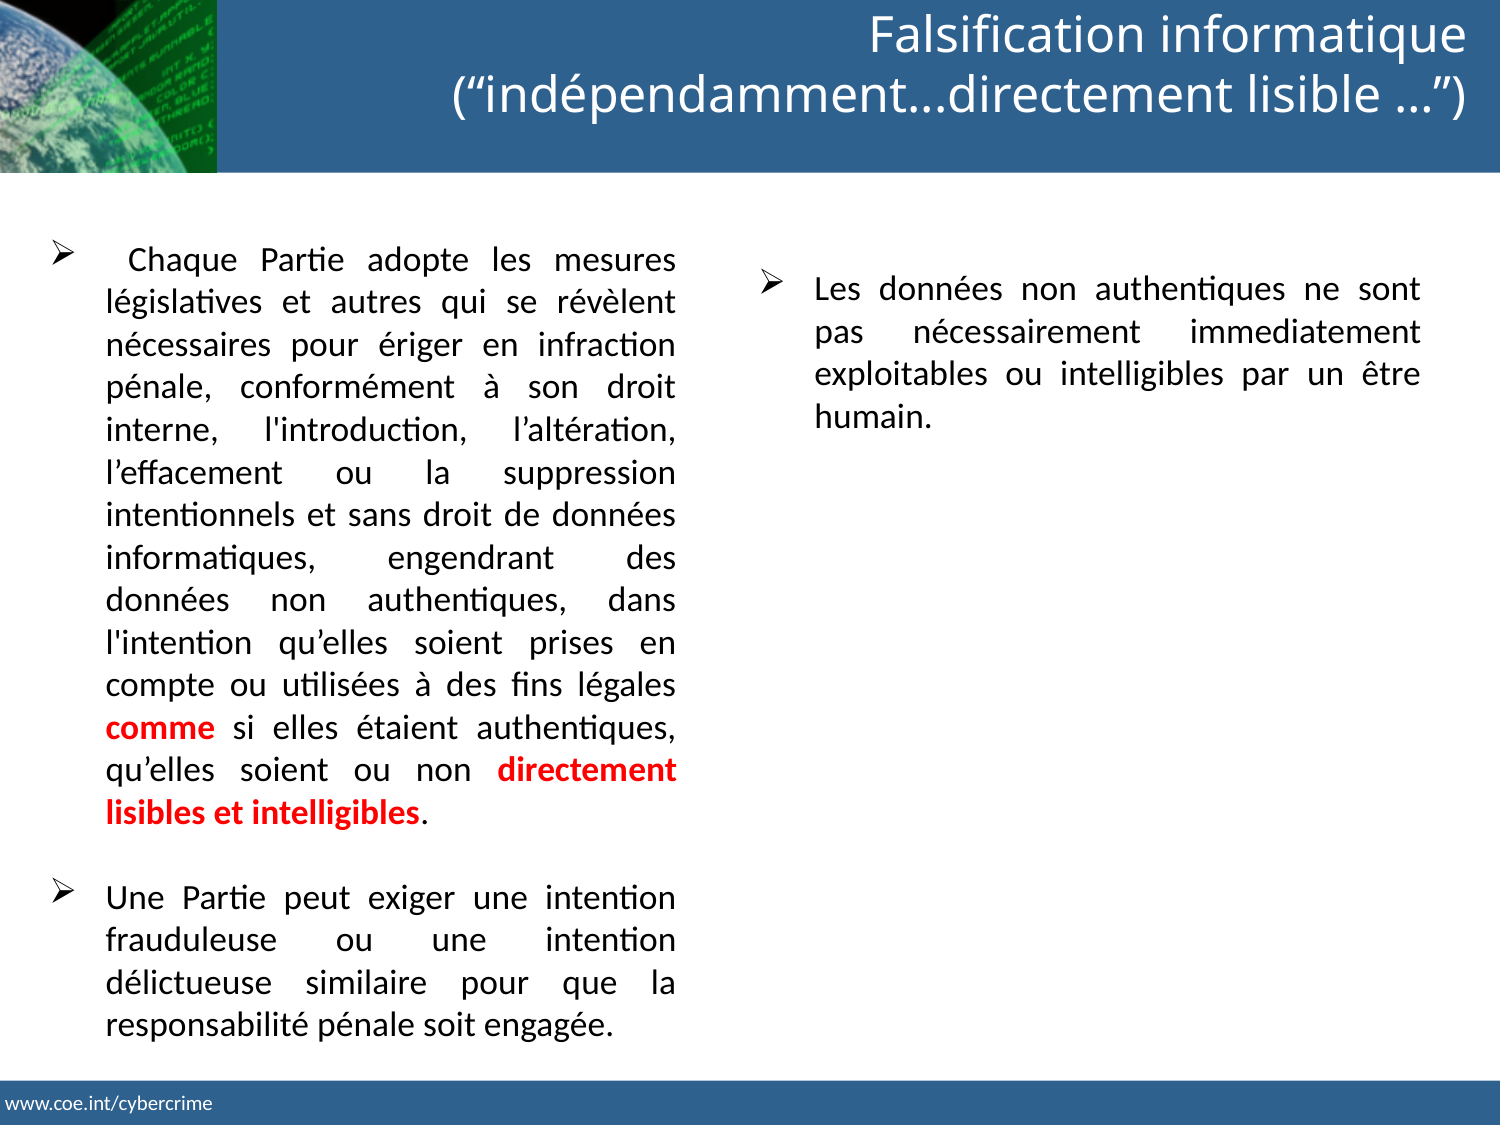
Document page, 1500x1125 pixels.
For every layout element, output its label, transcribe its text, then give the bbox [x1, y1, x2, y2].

text_box Les données non authentiques ne sont pas nécessairement immediatement exploitables ou intelligibles par un être humain. [743, 257, 1437, 443]
text_box Falsification informatique (“indépendamment...directement lisible …”) [193, 0, 1483, 131]
picture [0, 0, 217, 173]
text_box Chaque Partie adopte les mesures législatives et autres qui se révèlent nécessaires pour ériger en infraction pénale, conformément à son droit interne, l'introduction, l’altération, l’effacement ou la suppression intentionnels et sans droit de données informatiques, engendrant des données non authentiques, dans l'intention qu’elles soient prises en compte ou utilisées à des fins légales comme si elles étaient authentiques, qu’elles soient ou non directement lisibles et intelligibles. Une Partie peut exiger une intention frauduleuse ou une intention délictueuse similaire pour que la responsabilité pénale soit engagée. [34, 228, 692, 1052]
